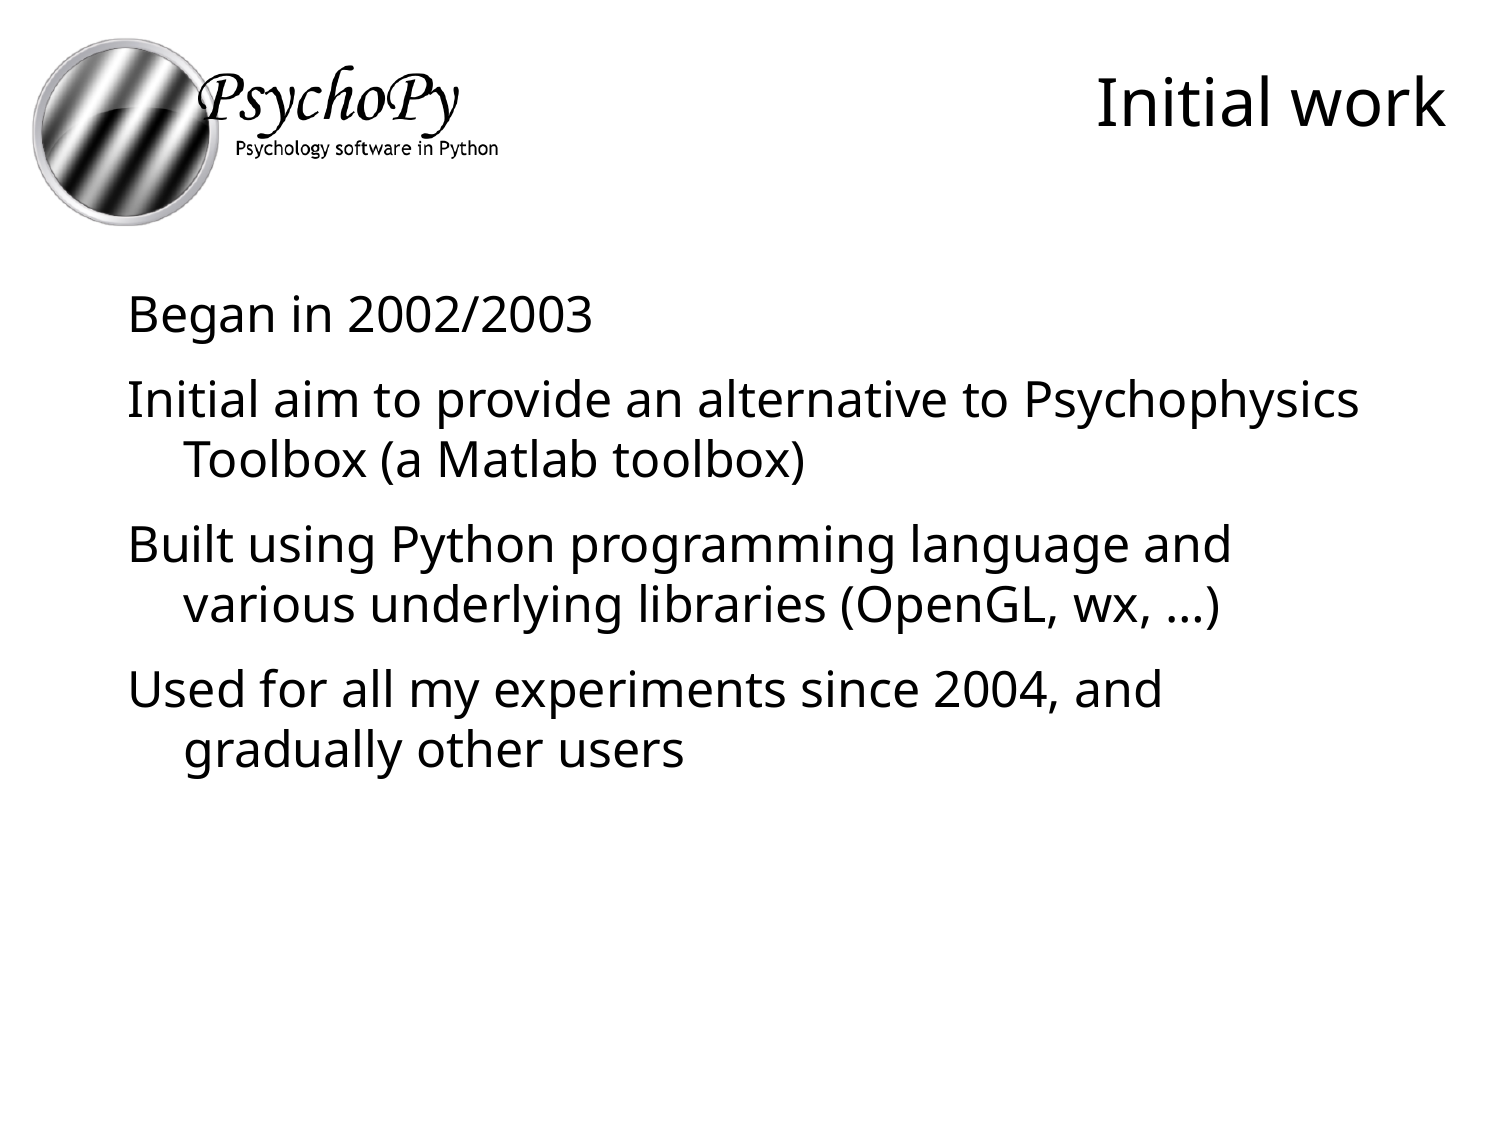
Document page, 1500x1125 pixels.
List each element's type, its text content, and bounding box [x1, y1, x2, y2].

title Initial work [587, 37, 1463, 163]
list Began in 2002/2003 Initial aim to provide an alternative to Psychophysics Toolbox (a Matlab toolbox) Built using Python programming language and various underlying libraries (OpenGL, wx, …) Used for all my experiments since 2004, and gradually other users [112, 274, 1388, 1001]
picture [29, 35, 546, 230]
